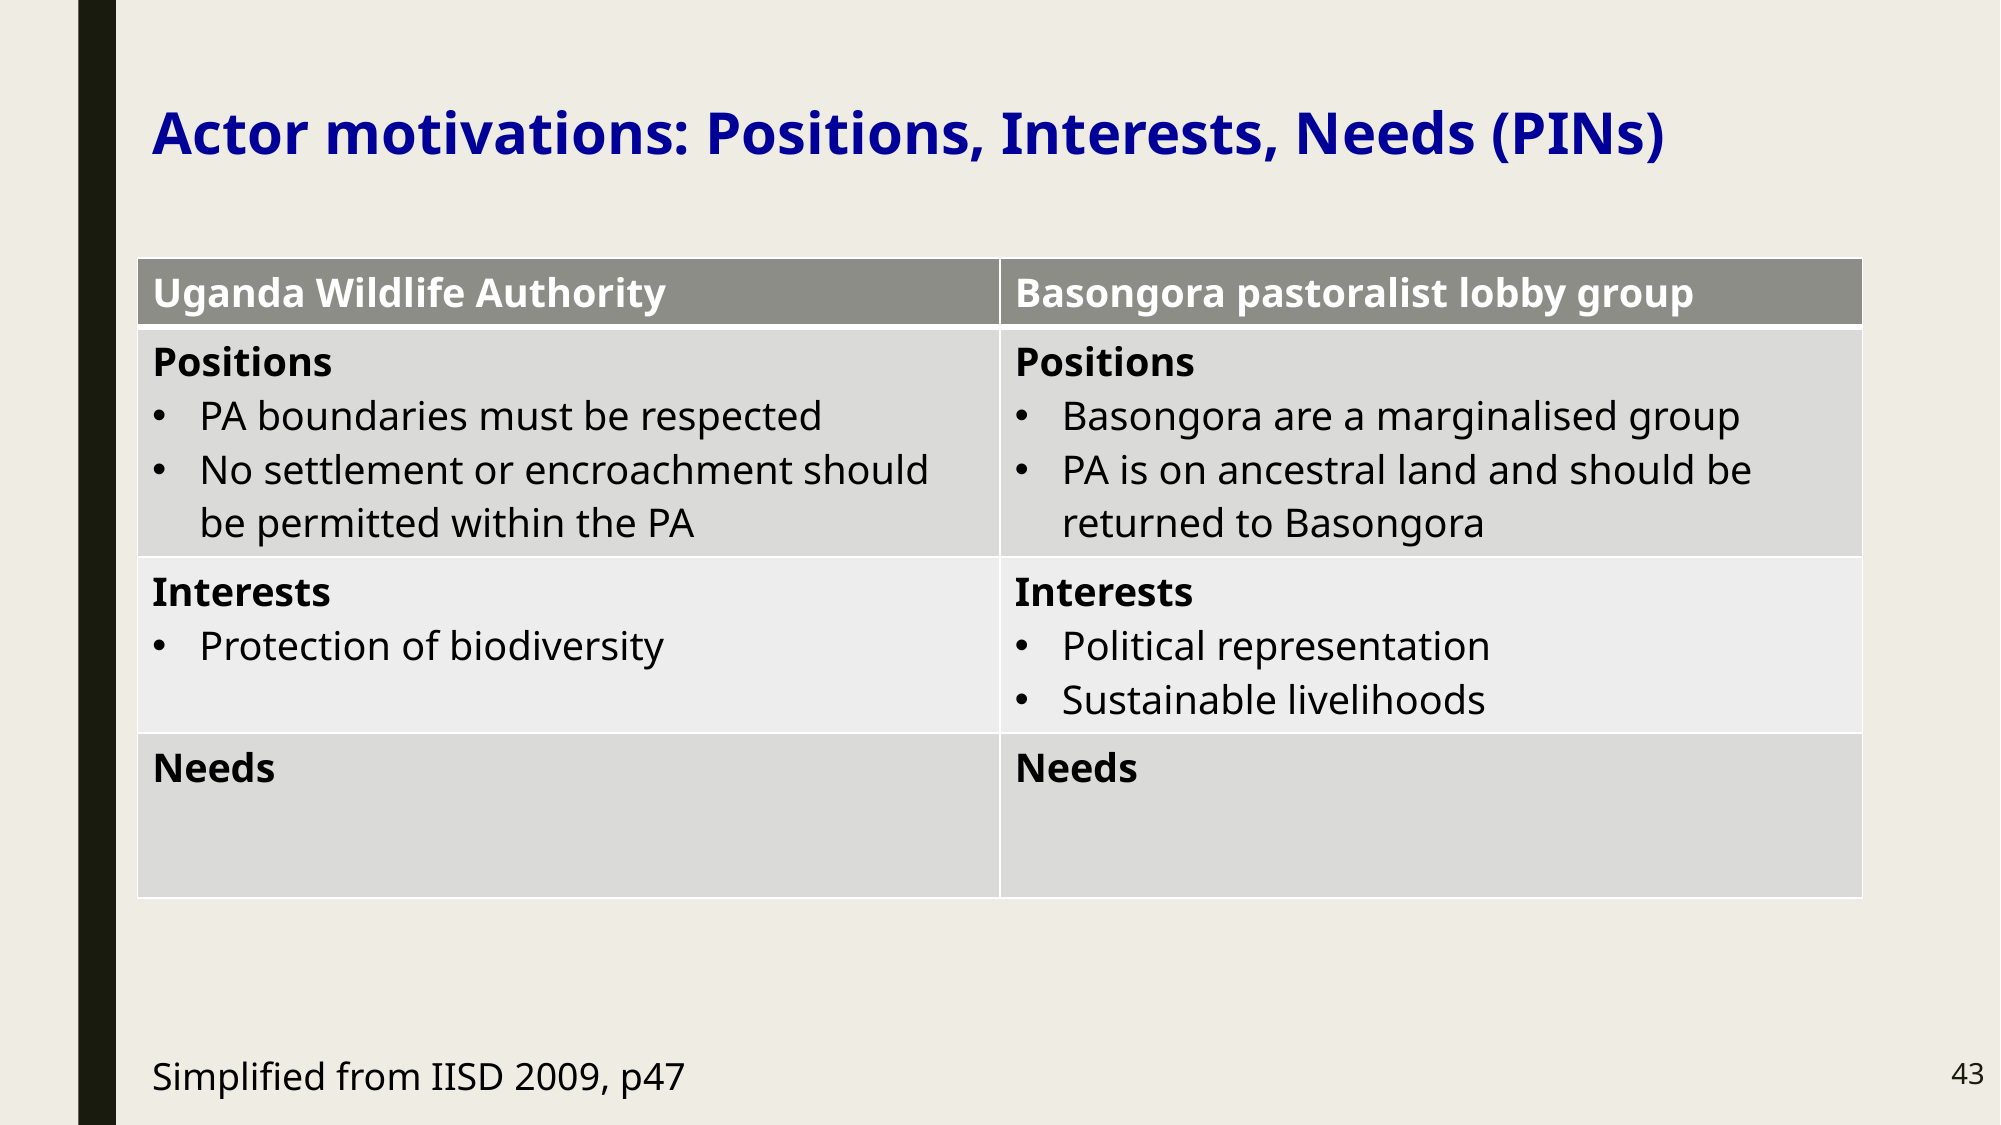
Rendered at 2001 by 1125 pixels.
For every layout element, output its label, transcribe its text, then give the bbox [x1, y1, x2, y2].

table_cell Interests Protection of biodiversity [138, 558, 999, 732]
table_cell Interests Political representation Sustainable livelihoods [1001, 558, 1862, 732]
table_cell Needs [138, 734, 999, 897]
slide_number 43 [1884, 1024, 2000, 1125]
table_cell Positions Basongora are a marginalised group PA is on ancestral land and should be returned to Basongora [1001, 330, 1862, 556]
title Actor motivations: Positions, Interests, Needs (PINs) [137, 97, 1863, 221]
table_header Basongora pastoralist lobby group [1001, 259, 1862, 324]
table_cell Needs [1001, 734, 1862, 897]
table_header Uganda Wildlife Authority [138, 259, 999, 324]
text_box Simplified from IISD 2009, p47 [137, 1045, 1880, 1106]
table_cell Positions PA boundaries must be respected No settlement or encroachment should be permitted within the PA [138, 330, 999, 556]
